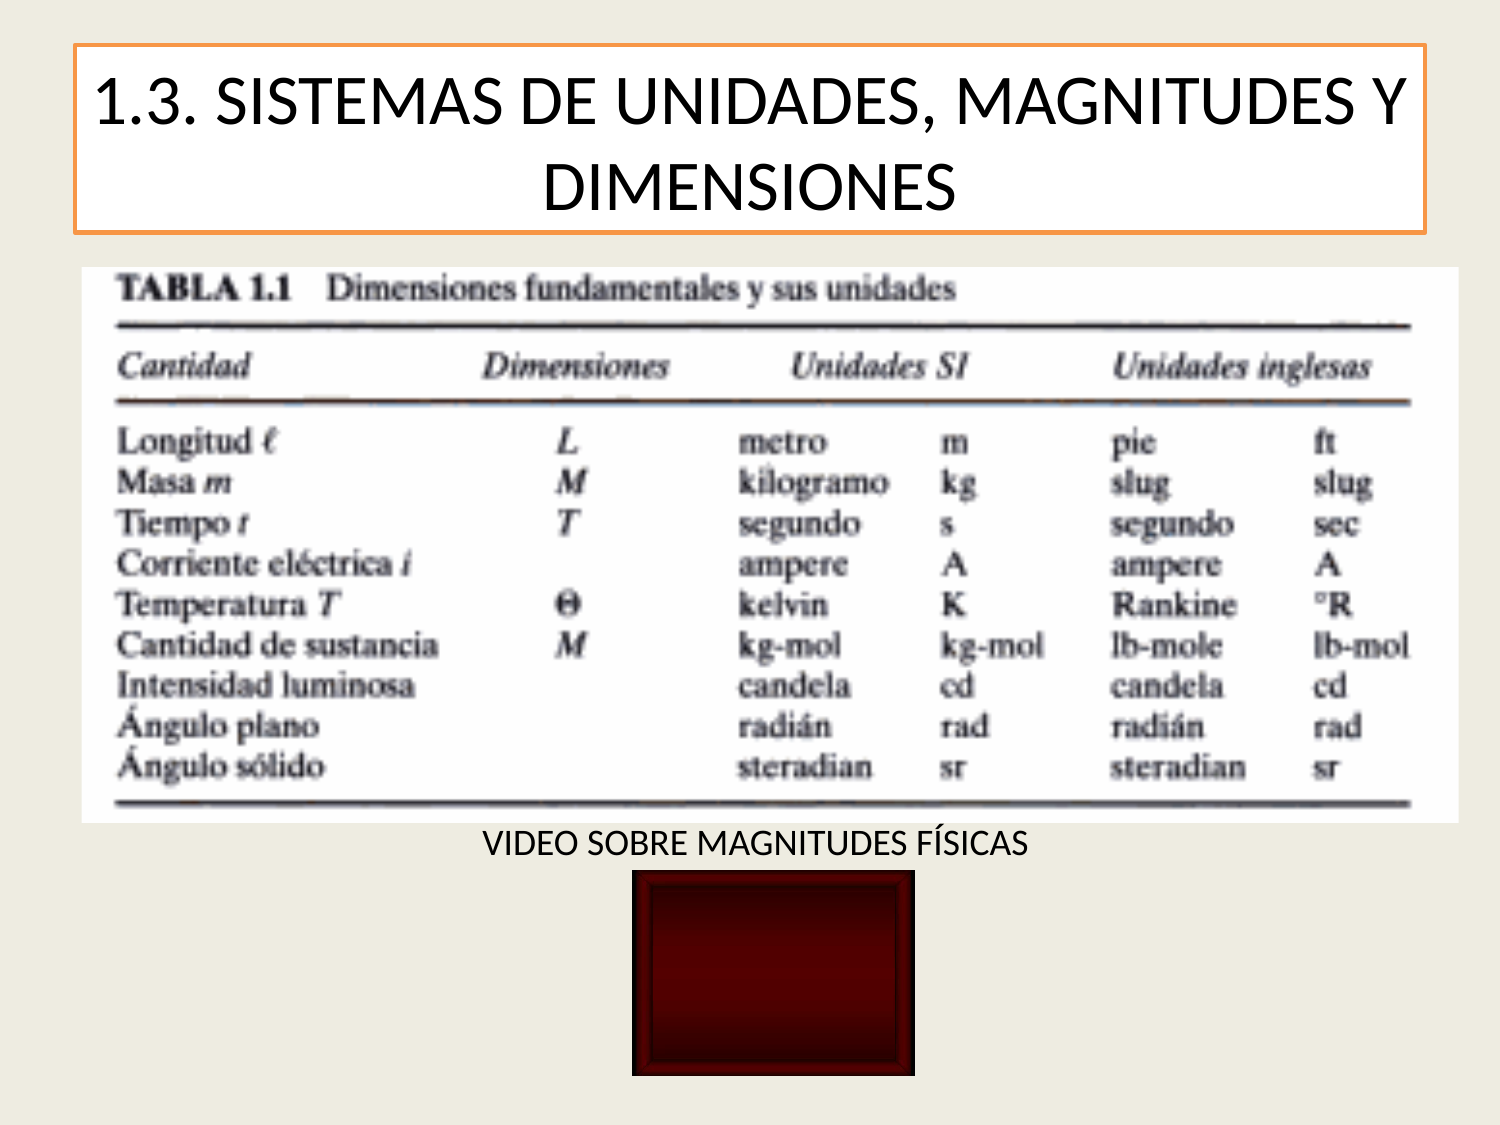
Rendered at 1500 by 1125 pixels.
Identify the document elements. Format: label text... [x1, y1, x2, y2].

title 1.3. SISTEMAS DE UNIDADES, MAGNITUDES Y DIMENSIONES [73, 43, 1427, 235]
text_box VIDEO SOBRE MAGNITUDES FÍSICAS [265, 832, 1247, 871]
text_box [631, 869, 916, 1077]
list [81, 266, 1459, 823]
